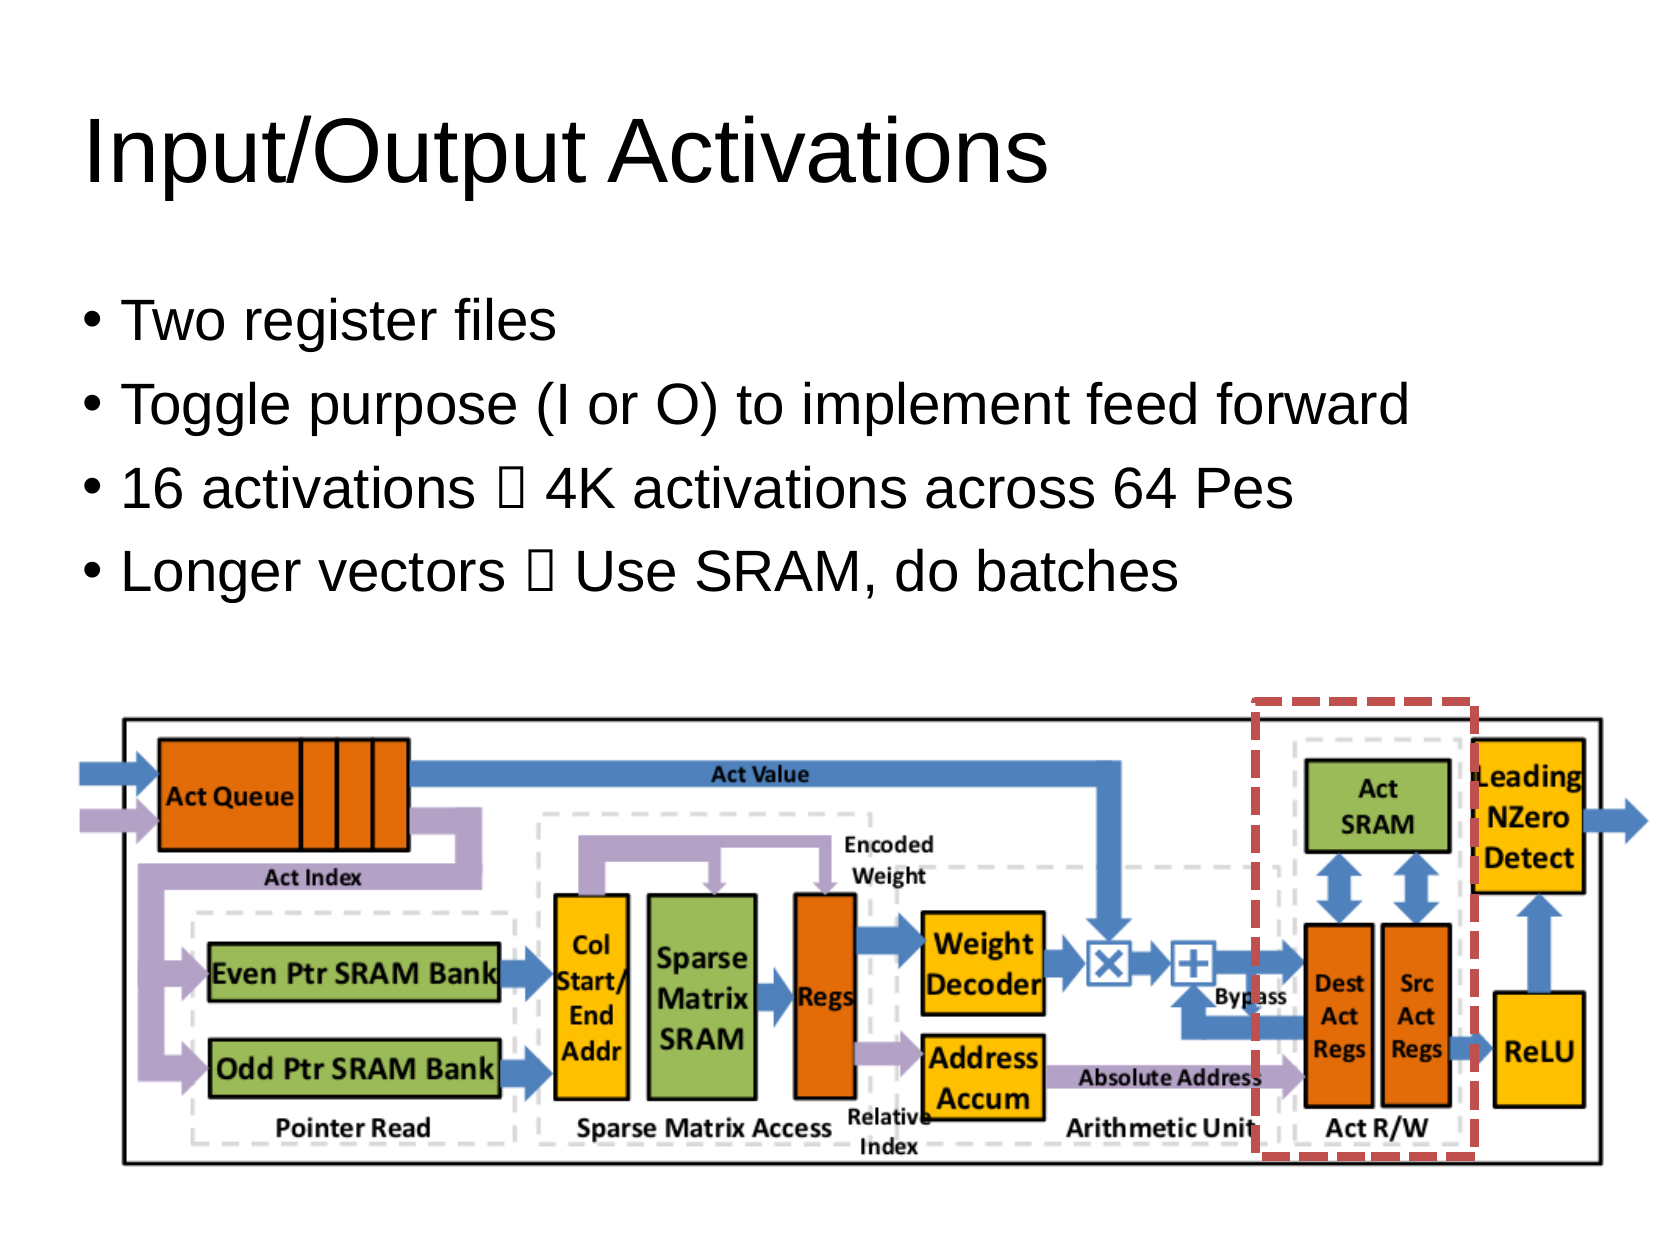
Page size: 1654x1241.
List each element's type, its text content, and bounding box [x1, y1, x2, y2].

list Two register files Toggle purpose (I or O) to implement feed forward 16 activations  4K activations across 64 Pes Longer vectors  Use SRAM, do batches [82, 290, 1571, 698]
title Input/Output Activations [82, 49, 1571, 257]
picture [69, 700, 1654, 1178]
